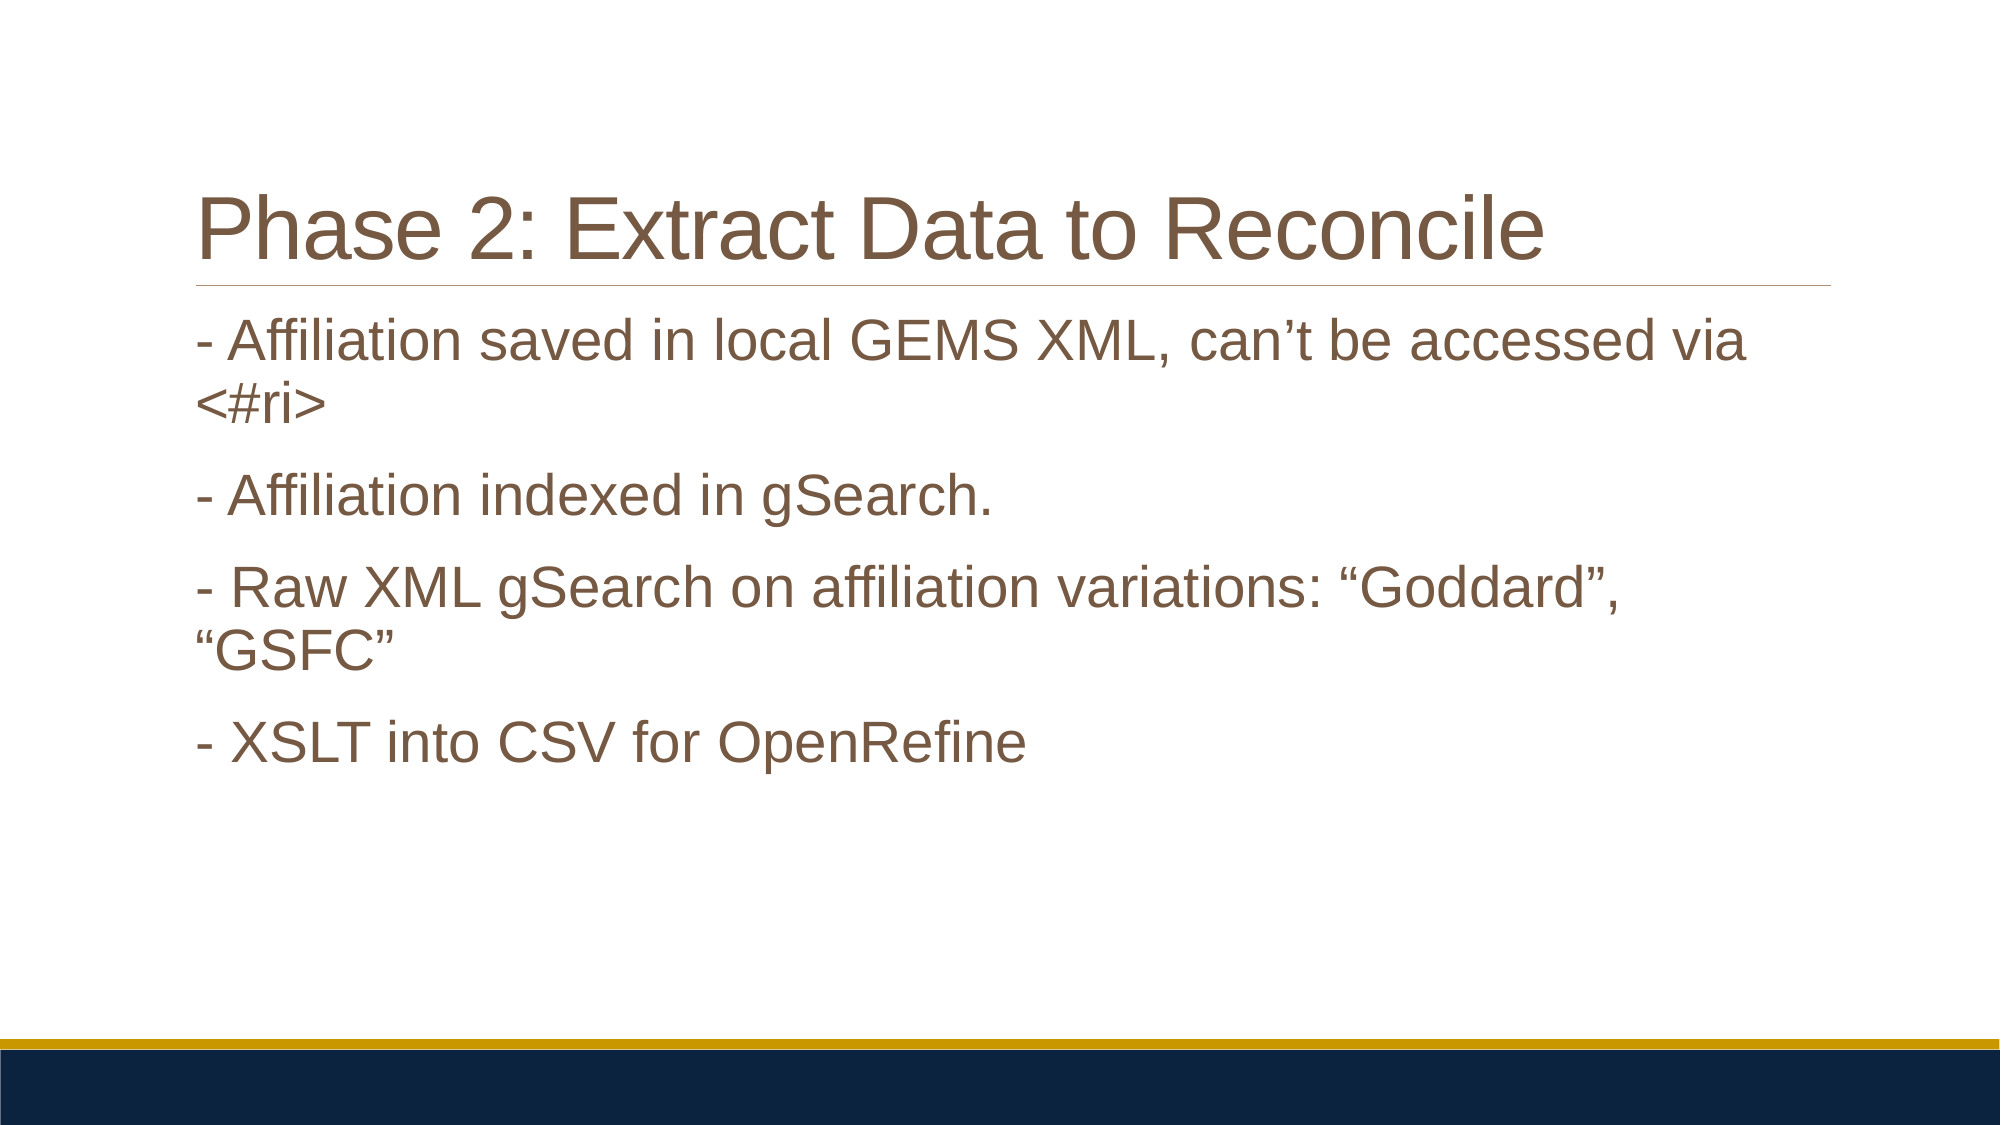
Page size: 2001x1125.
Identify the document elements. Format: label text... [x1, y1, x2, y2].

title Phase 2: Extract Data to Reconcile [180, 47, 1830, 285]
list - Affiliation saved in local GEMS XML, can’t be accessed via <#ri> - Affiliation indexed in gSearch. - Raw XML gSearch on affiliation variations: “Goddard”, “GSFC” - XSLT into CSV for OpenRefine [180, 302, 1830, 963]
